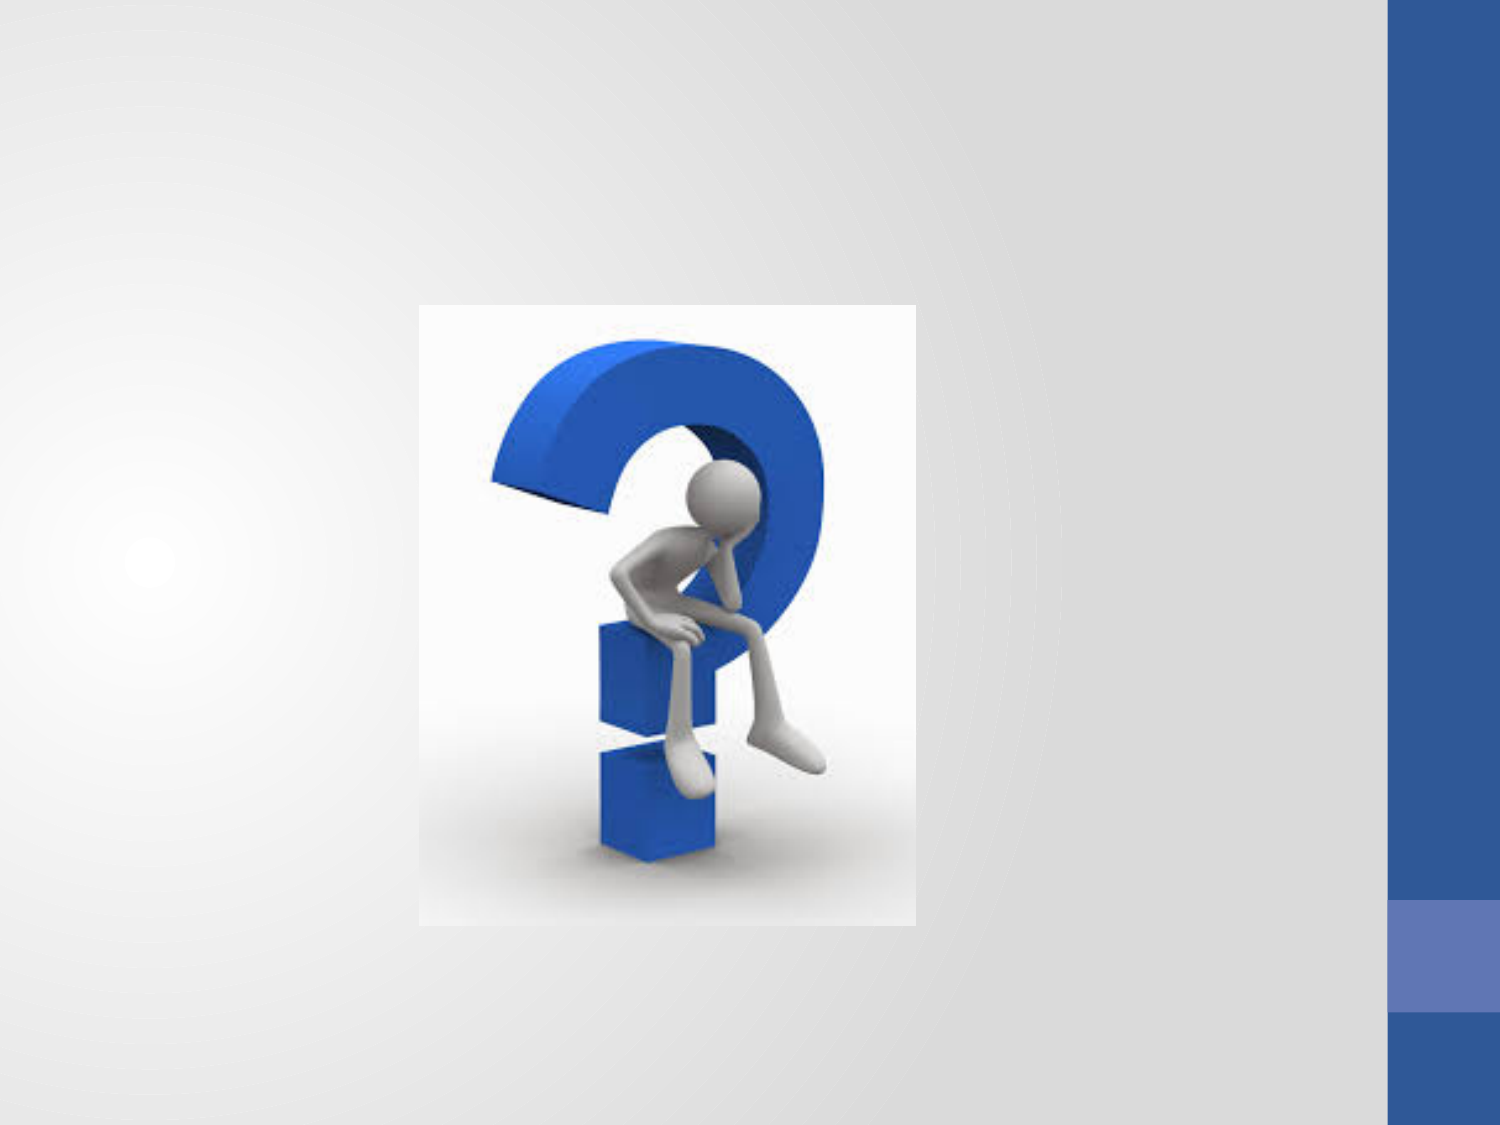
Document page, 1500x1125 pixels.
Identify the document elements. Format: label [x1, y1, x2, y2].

list [418, 305, 916, 926]
